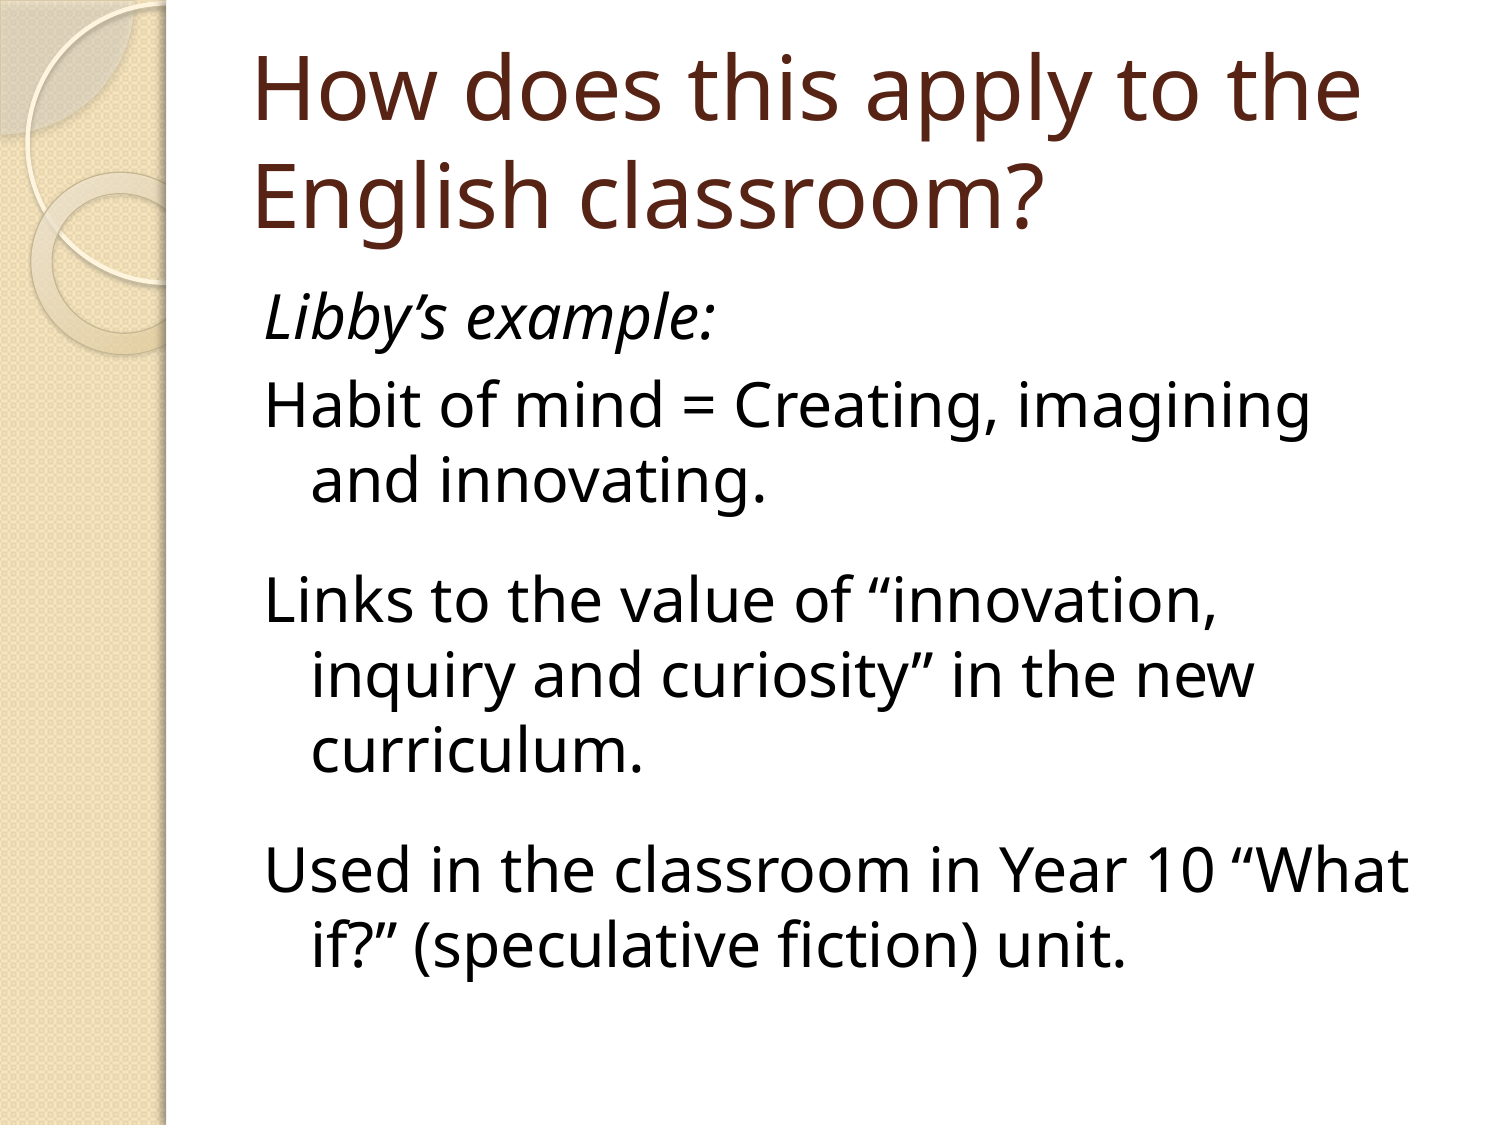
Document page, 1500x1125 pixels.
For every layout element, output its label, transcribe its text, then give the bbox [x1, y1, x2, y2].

list Libby’s example: Habit of mind = Creating, imagining and innovating. Links to the value of “innovation, inquiry and curiosity” in the new curriculum. Used in the classroom in Year 10 “What if?” (speculative fiction) unit. [235, 237, 1442, 1026]
title How does this apply to the English classroom? [235, 45, 1466, 233]
